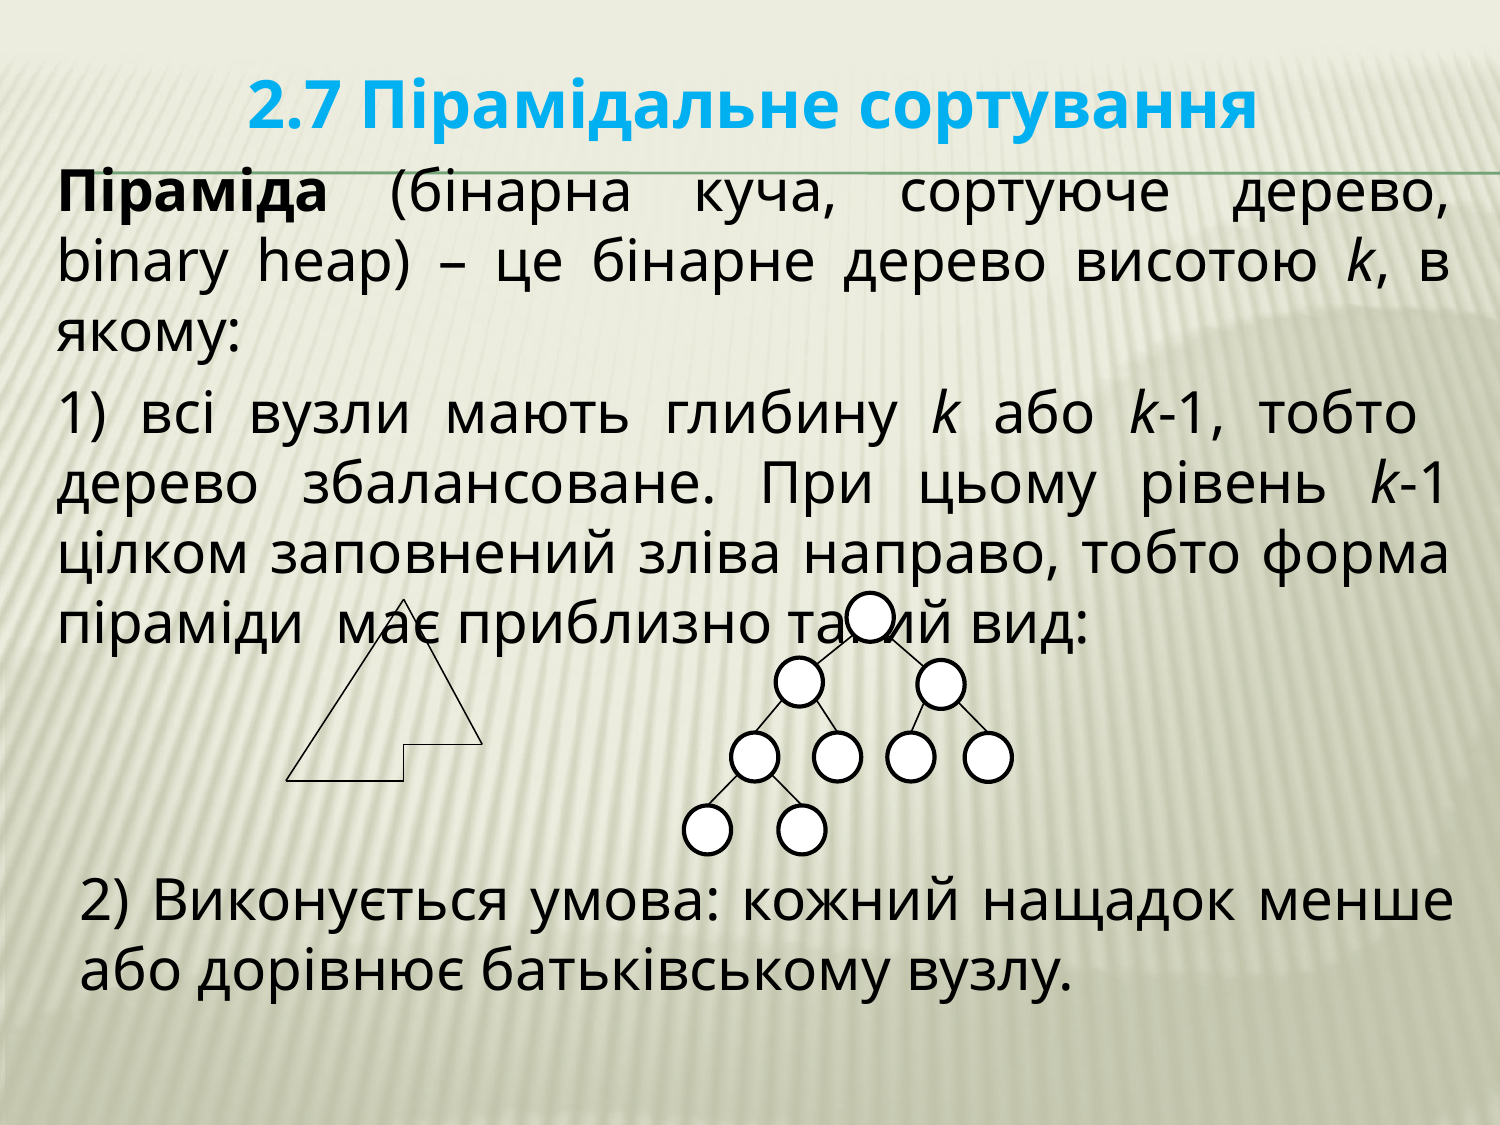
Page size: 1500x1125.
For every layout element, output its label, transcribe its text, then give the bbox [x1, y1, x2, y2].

list 2.7 Пірамідальне сортування Піраміда (бінарна куча, сортуюче дерево, binary heap) – це бінарне дерево висотою k, в якому: 1) всі вузли мають глибину k або k-1, тобто дерево збалансоване. При цьому рівень k-1 цілком заповнений зліва направо, тобто форма піраміди має приблизно такий вид: [41, 54, 1467, 610]
text_box 2) Виконується умова: кожний нащадок менше або дорівнює батьківському вузлу. [64, 854, 1471, 1010]
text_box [285, 598, 483, 782]
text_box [683, 592, 1013, 855]
